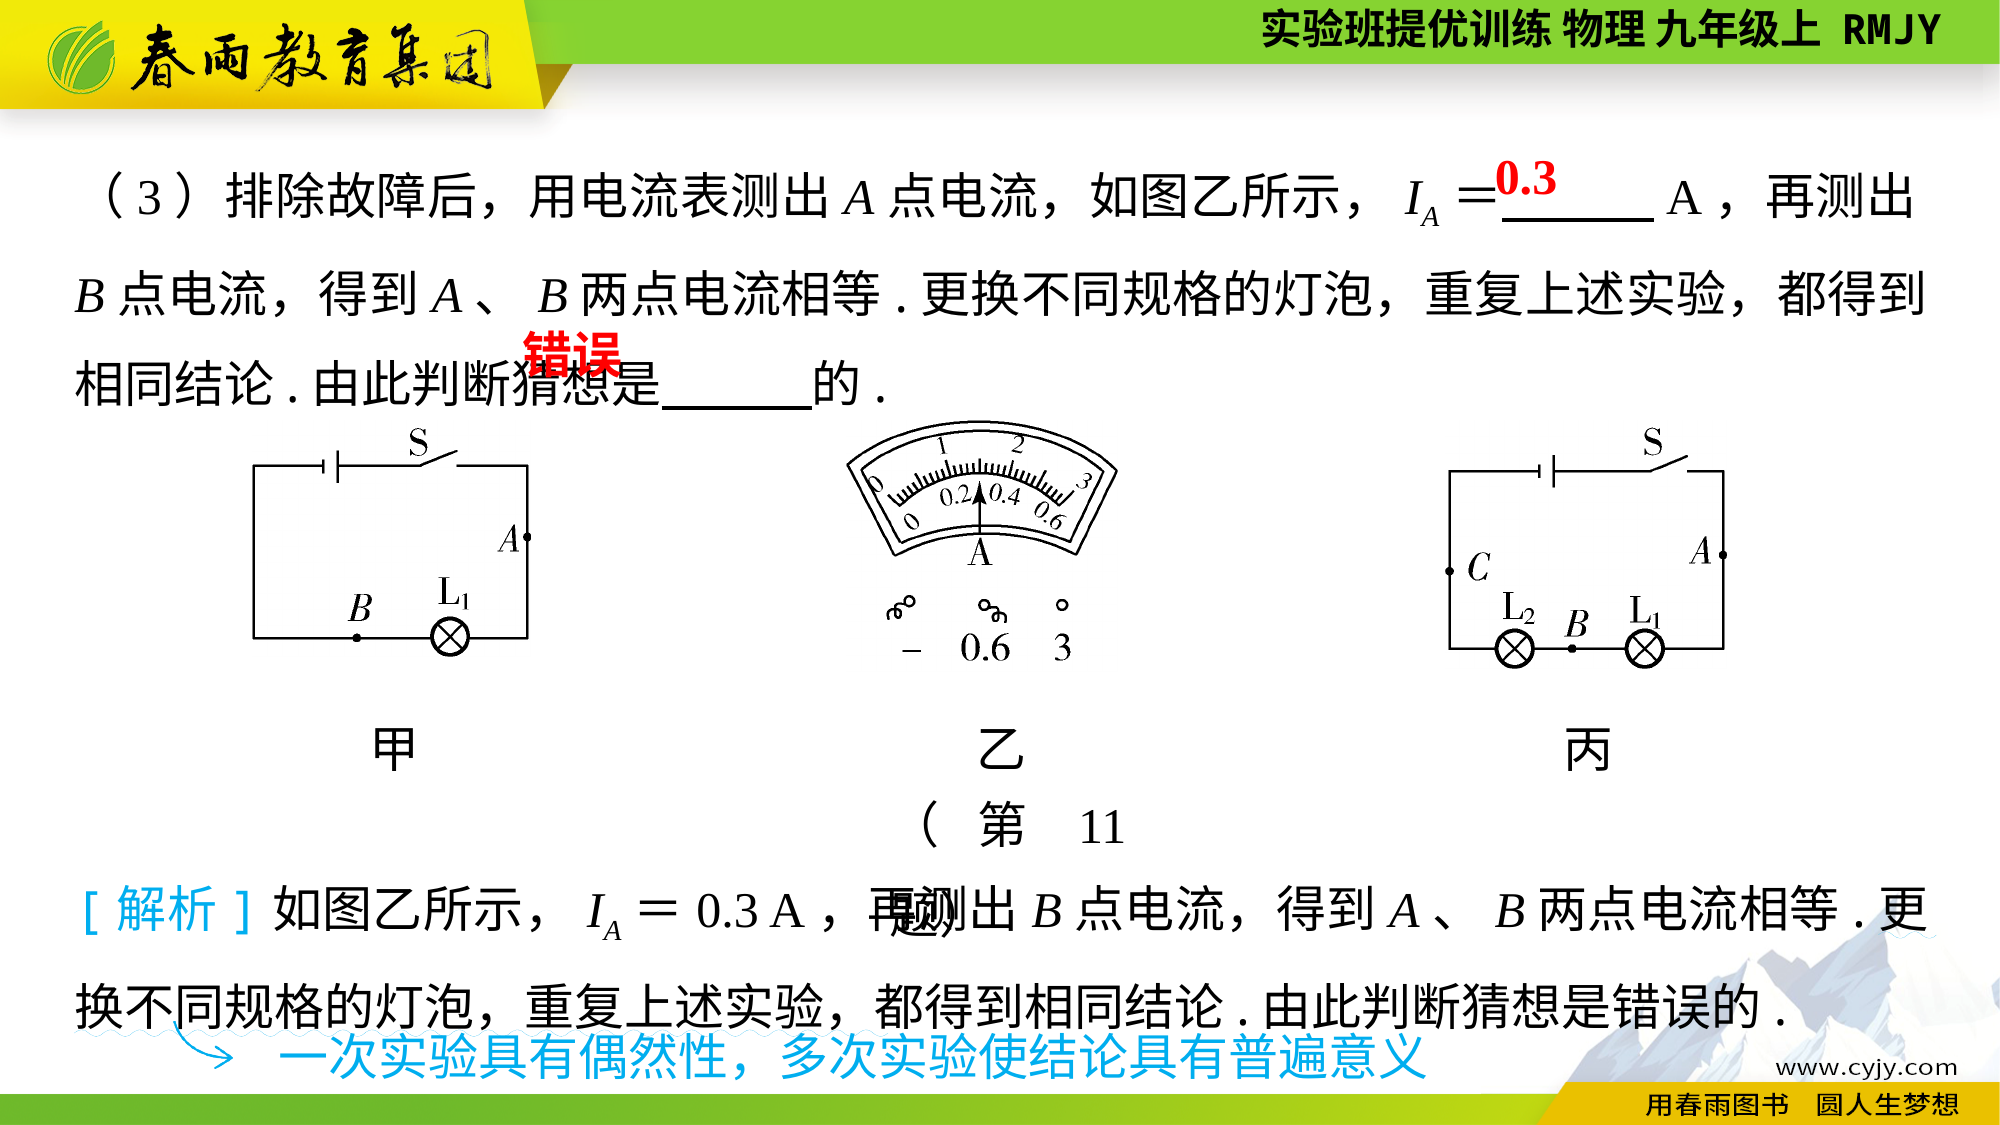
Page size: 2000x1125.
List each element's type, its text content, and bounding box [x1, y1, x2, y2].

text_box 乙 [961, 680, 1042, 755]
text_box （第11题） [875, 755, 1153, 835]
text_box 甲 [354, 680, 435, 786]
text_box [解析]如图乙所示，IA＝0.3 A，再测出B点电流，得到A、B两点电流相等.更换不同规格的灯泡，重复上述实验，都得到相同结论.由此判断猜想是错误的. [59, 835, 1944, 1044]
list （3）排除故障后，用电流表测出A点电流，如图乙所示，IA＝ A，再测出B点电流，得到A、B两点电流相等.更换不同规格的灯泡，重复上述实验，都得到相同结论.由此判断猜想是 的. [59, 122, 1944, 411]
text_box 一次实验具有偶然性，多次实验使结论具有普遍意义 [264, 1018, 1496, 1093]
text_box 错误 [507, 316, 638, 392]
text_box 0.3 [1479, 137, 1573, 212]
text_box 丙 [1548, 680, 1629, 786]
picture [0, 0, 2000, 1125]
